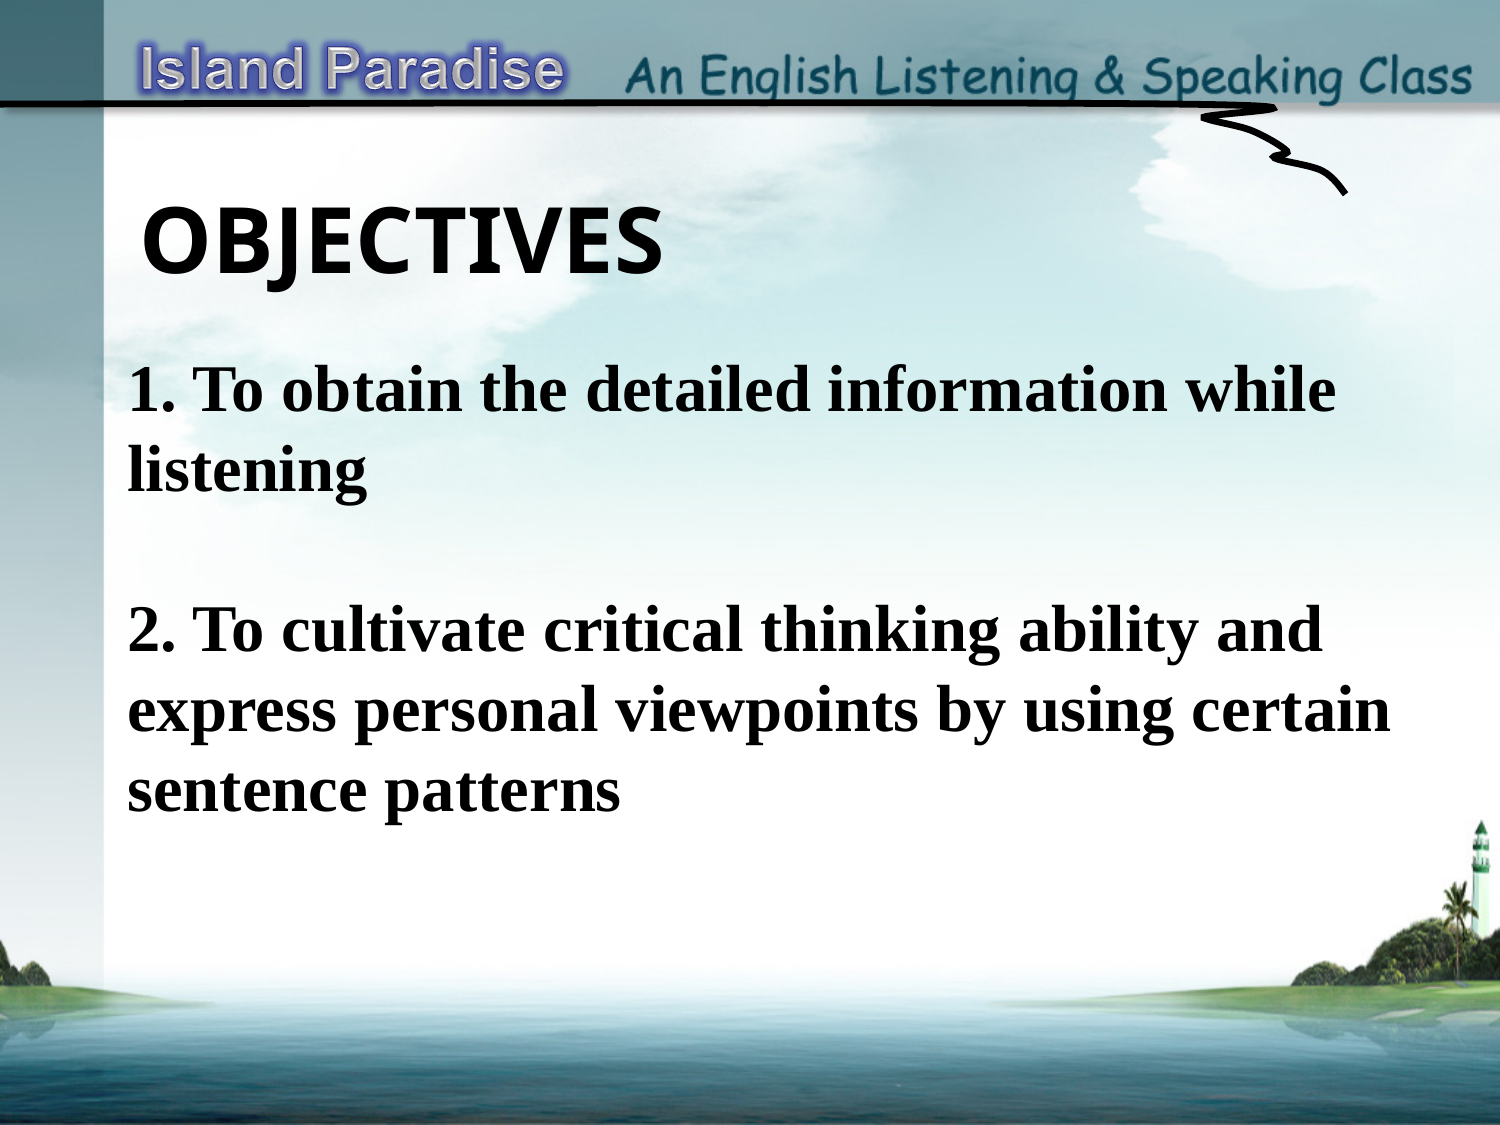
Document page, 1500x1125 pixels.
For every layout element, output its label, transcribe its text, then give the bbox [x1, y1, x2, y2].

text_box [0, 103, 78, 110]
text_box OBJECTIVES [125, 174, 838, 300]
picture [0, 0, 1500, 1125]
text_box [461, 135, 1346, 195]
text_box 1. To obtain the detailed information while listening 2. To cultivate critical thinking ability and express personal viewpoints by using certain sentence patterns [112, 337, 1438, 912]
